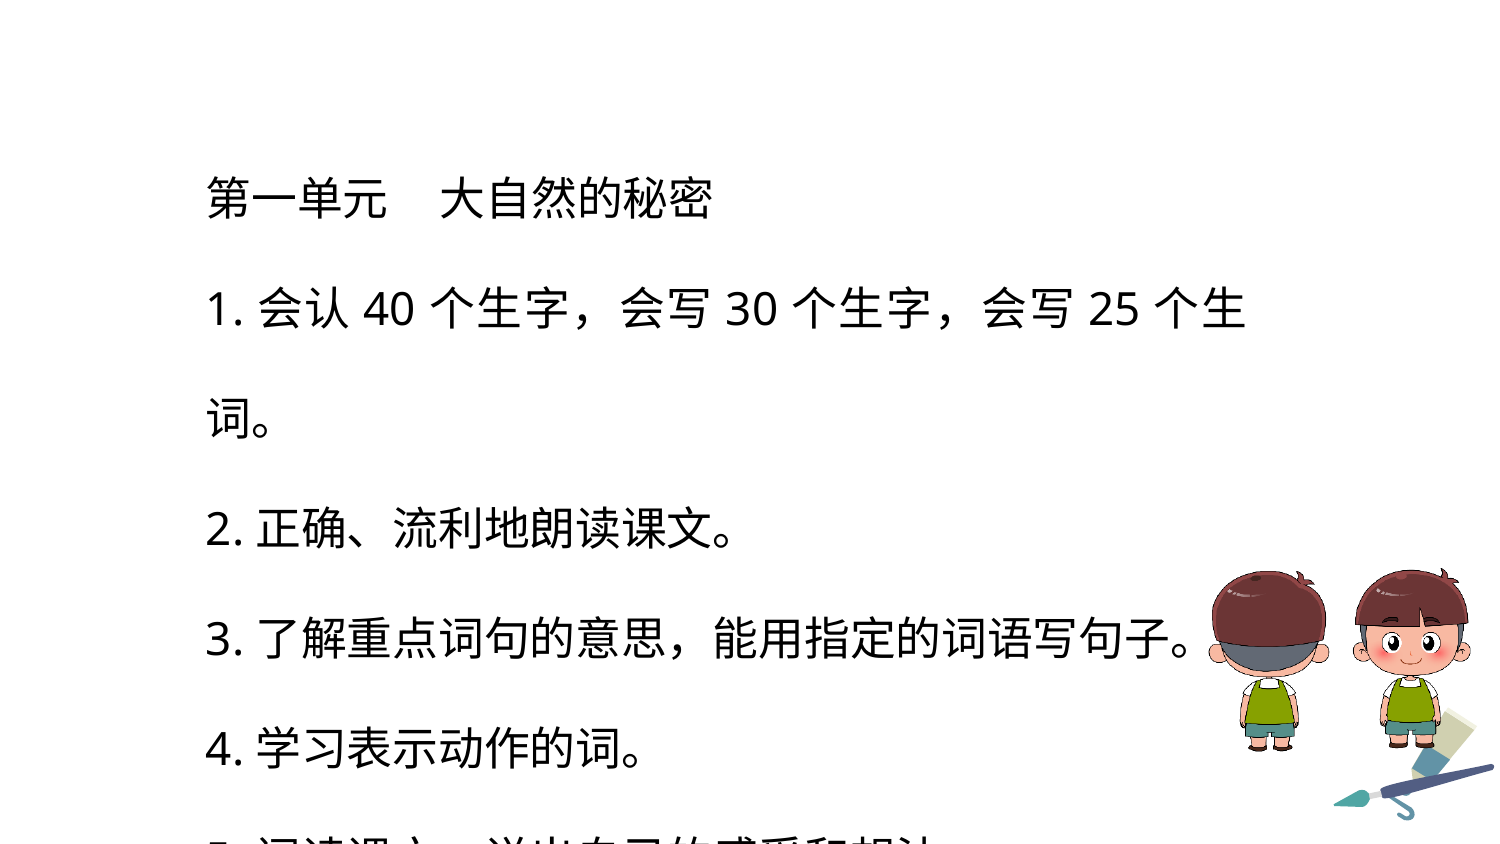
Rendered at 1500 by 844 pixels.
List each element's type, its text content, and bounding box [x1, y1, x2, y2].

picture [1198, 539, 1471, 756]
text_box 第一单元 大自然的秘密 1.会认40个生字，会写30个生字，会写25个生词。 2.正确、流利地朗读课文。 3.了解重点词句的意思，能用指定的词语写句子。 4.学习表示动作的词。 5.阅读课文，说出自己的感受和想法。 [145, 107, 1262, 844]
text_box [1358, 708, 1481, 844]
